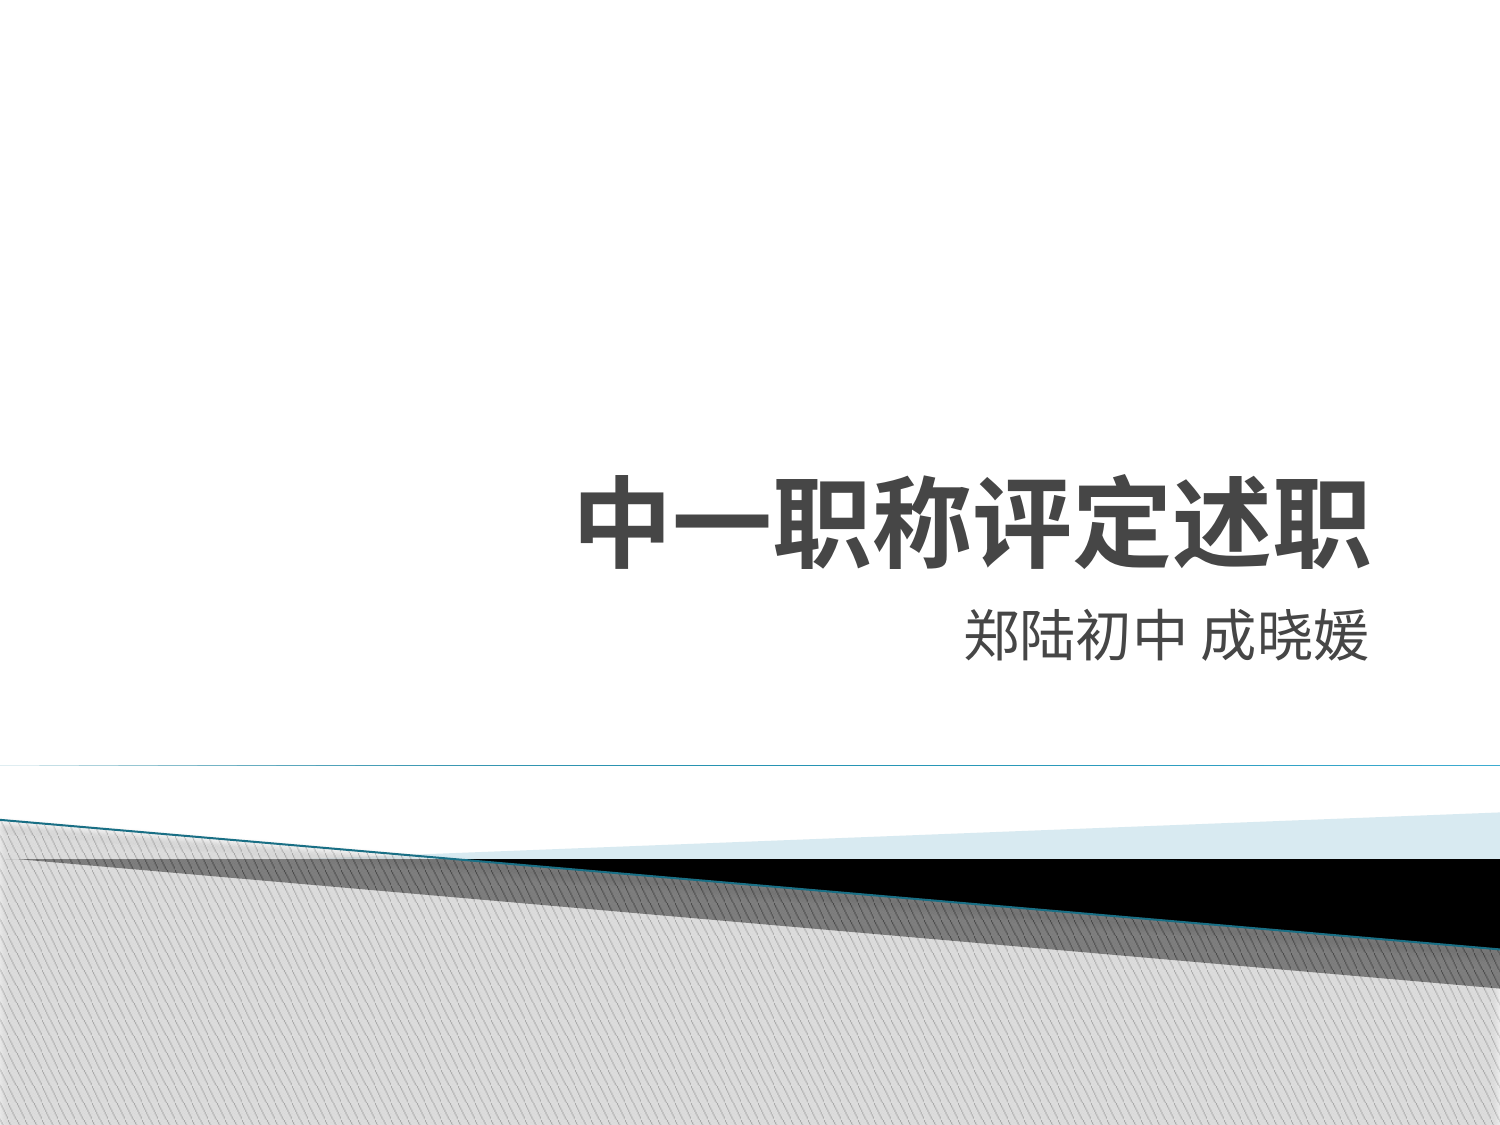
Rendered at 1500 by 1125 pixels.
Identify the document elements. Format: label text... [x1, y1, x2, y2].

picture [5, 859, 1500, 989]
subtitle 郑陆初中 成晓媛 [112, 592, 1388, 790]
title 中一职称评定述职 [112, 287, 1388, 588]
